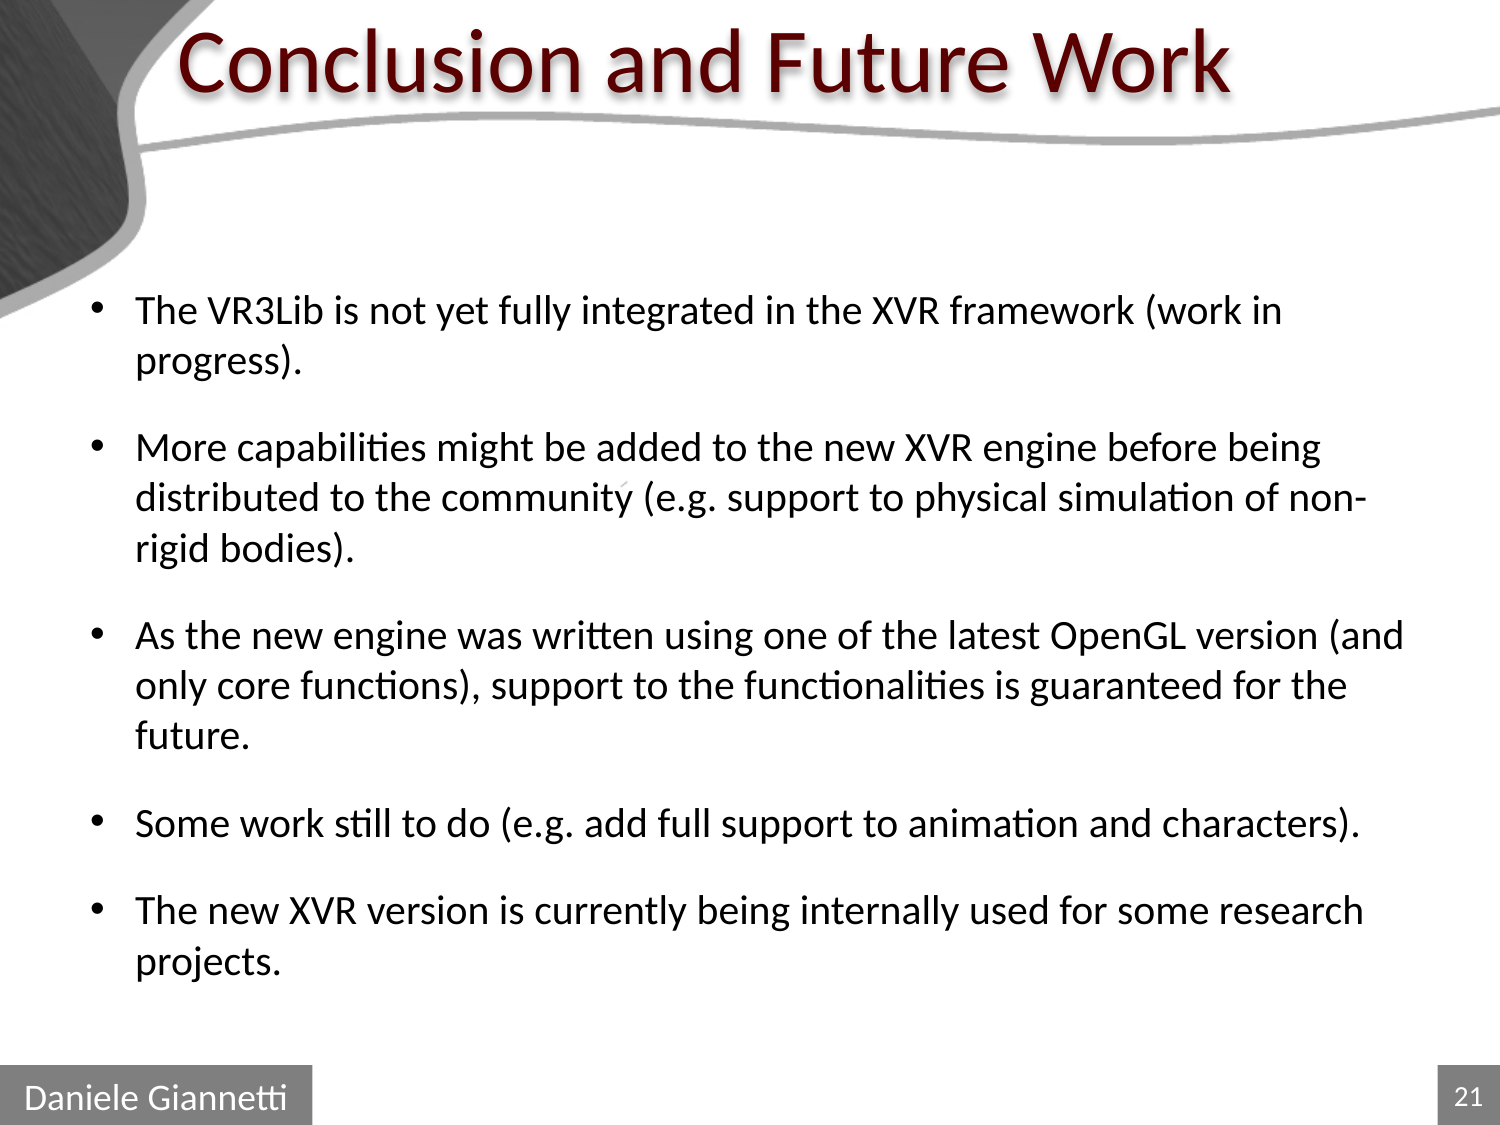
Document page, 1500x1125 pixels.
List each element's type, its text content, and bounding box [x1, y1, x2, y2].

slide_number 21 [1437, 1065, 1500, 1125]
picture [0, 0, 1500, 1125]
text_box The VR3Lib is not yet fully integrated in the XVR framework (work in progress). More capabilities might be added to the new XVR engine before being distributed to the community (e.g. support to physical simulation of non-rigid bodies). As the new engine was written using one of the latest OpenGL version (and only core functions), support to the functionalities is guaranteed for the future. Some work still to do (e.g. add full support to animation and characters). The new XVR version is currently being internally used for some research projects. [74, 274, 1425, 1013]
text_box Daniele Giannetti [0, 1065, 313, 1125]
title Conclusion and Future Work [162, 0, 1375, 87]
text_box [162, 87, 1375, 200]
